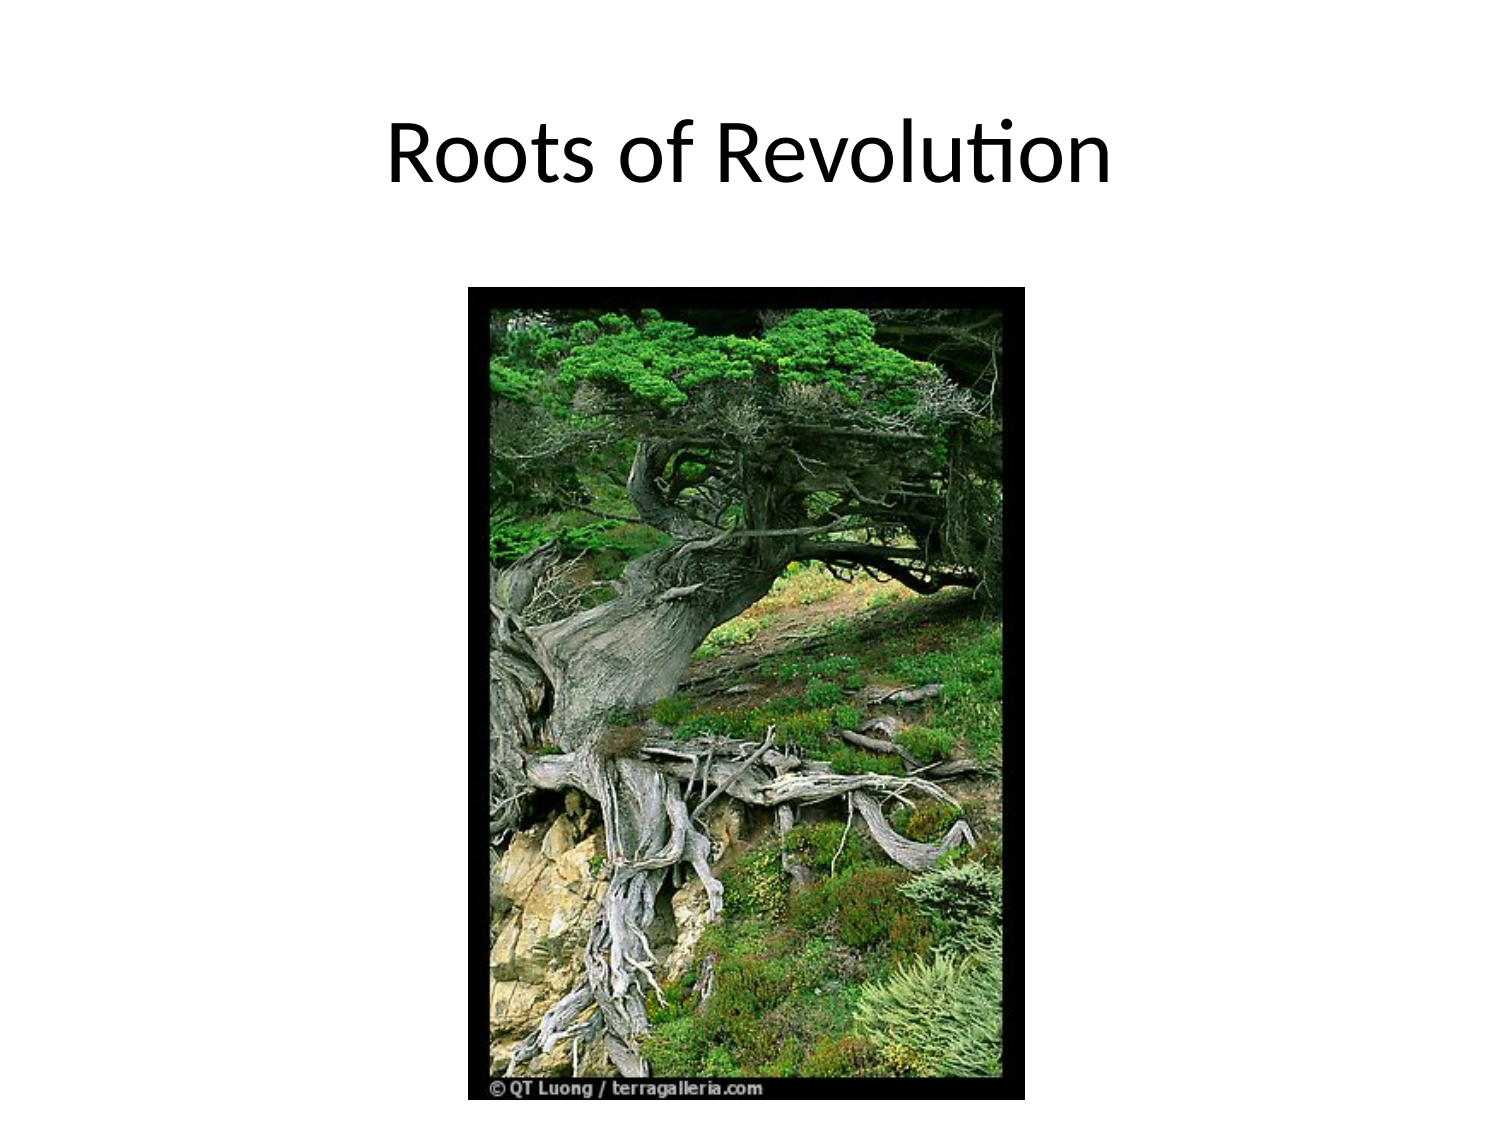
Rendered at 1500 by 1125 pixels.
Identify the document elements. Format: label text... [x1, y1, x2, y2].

picture [468, 287, 1026, 1101]
title Roots of Revolution [112, 24, 1388, 267]
